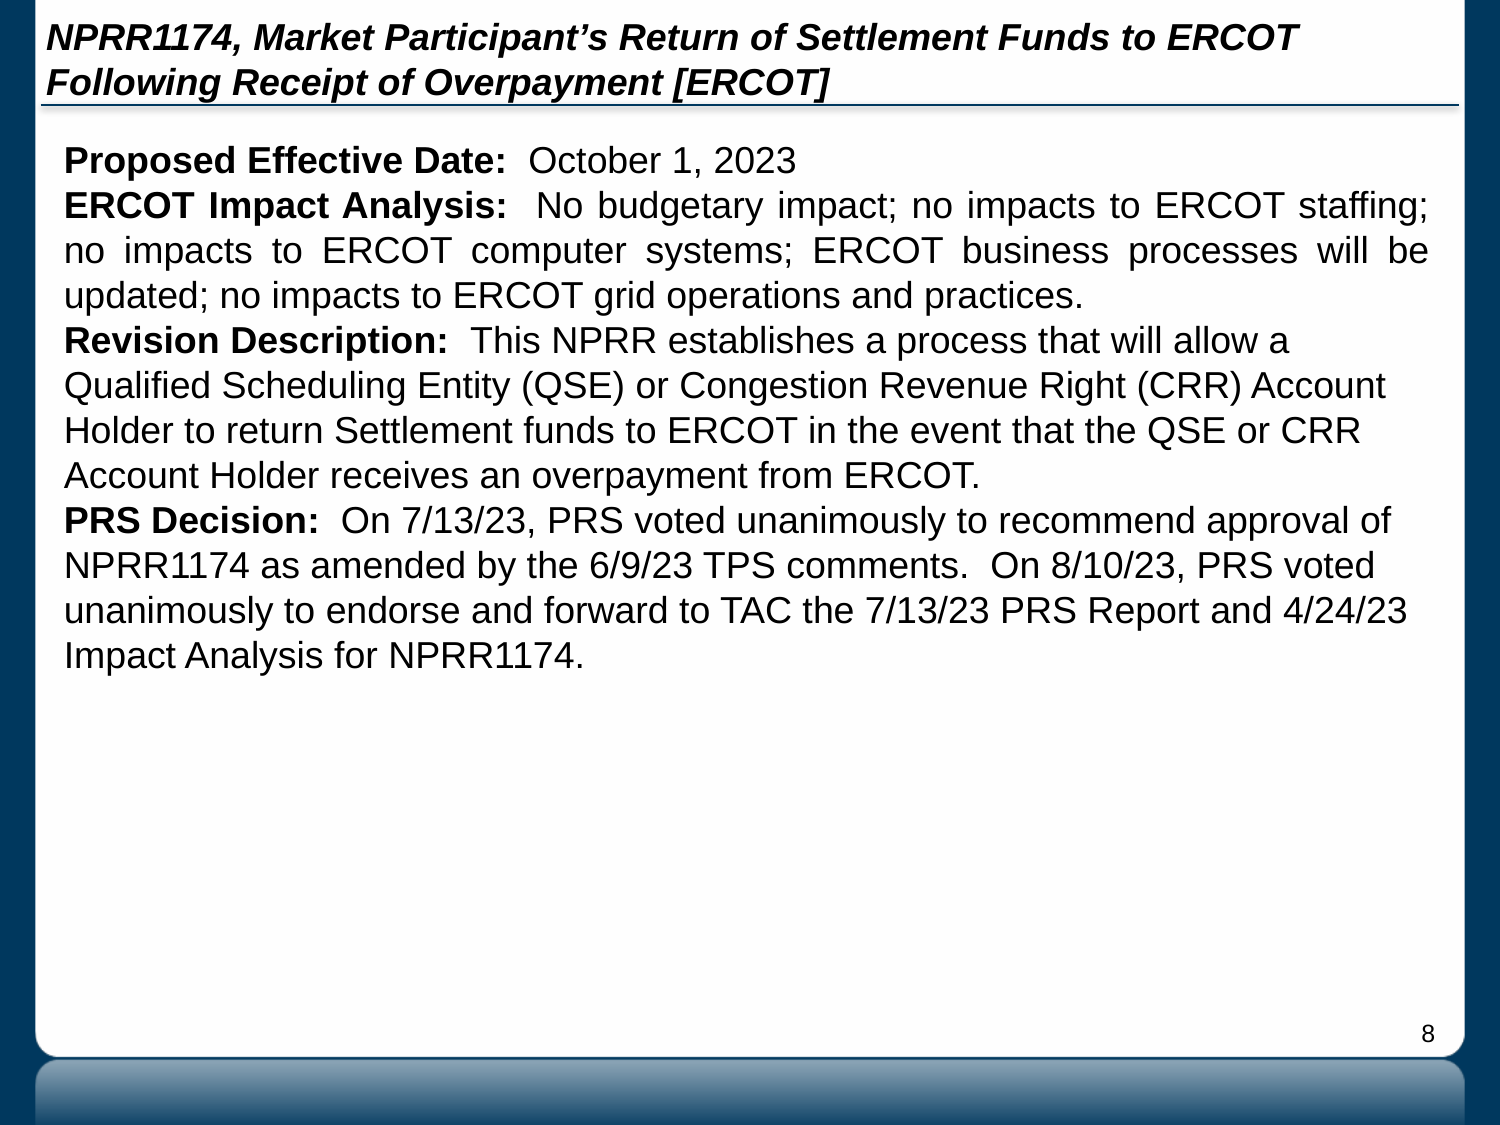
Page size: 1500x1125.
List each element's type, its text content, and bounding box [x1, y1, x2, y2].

text_box Proposed Effective Date: October 1, 2023 ERCOT Impact Analysis: No budgetary impact; no impacts to ERCOT staffing; no impacts to ERCOT computer systems; ERCOT business processes will be updated; no impacts to ERCOT grid operations and practices. Revision Description: This NPRR establishes a process that will allow a Qualified Scheduling Entity (QSE) or Congestion Revenue Right (CRR) Account Holder to return Settlement funds to ERCOT in the event that the QSE or CRR Account Holder receives an overpayment from ERCOT. PRS Decision: On 7/13/23, PRS voted unanimously to recommend approval of NPRR1174 as amended by the 6/9/23 TPS comments. On 8/10/23, PRS voted unanimously to endorse and forward to TAC the 7/13/23 PRS Report and 4/24/23 Impact Analysis for NPRR1174. [11, 128, 1444, 684]
title NPRR1174, Market Participant’s Return of Settlement Funds to ERCOT Following Receipt of Overpayment [ERCOT] [31, 20, 1464, 97]
picture [35, 0, 1465, 1125]
